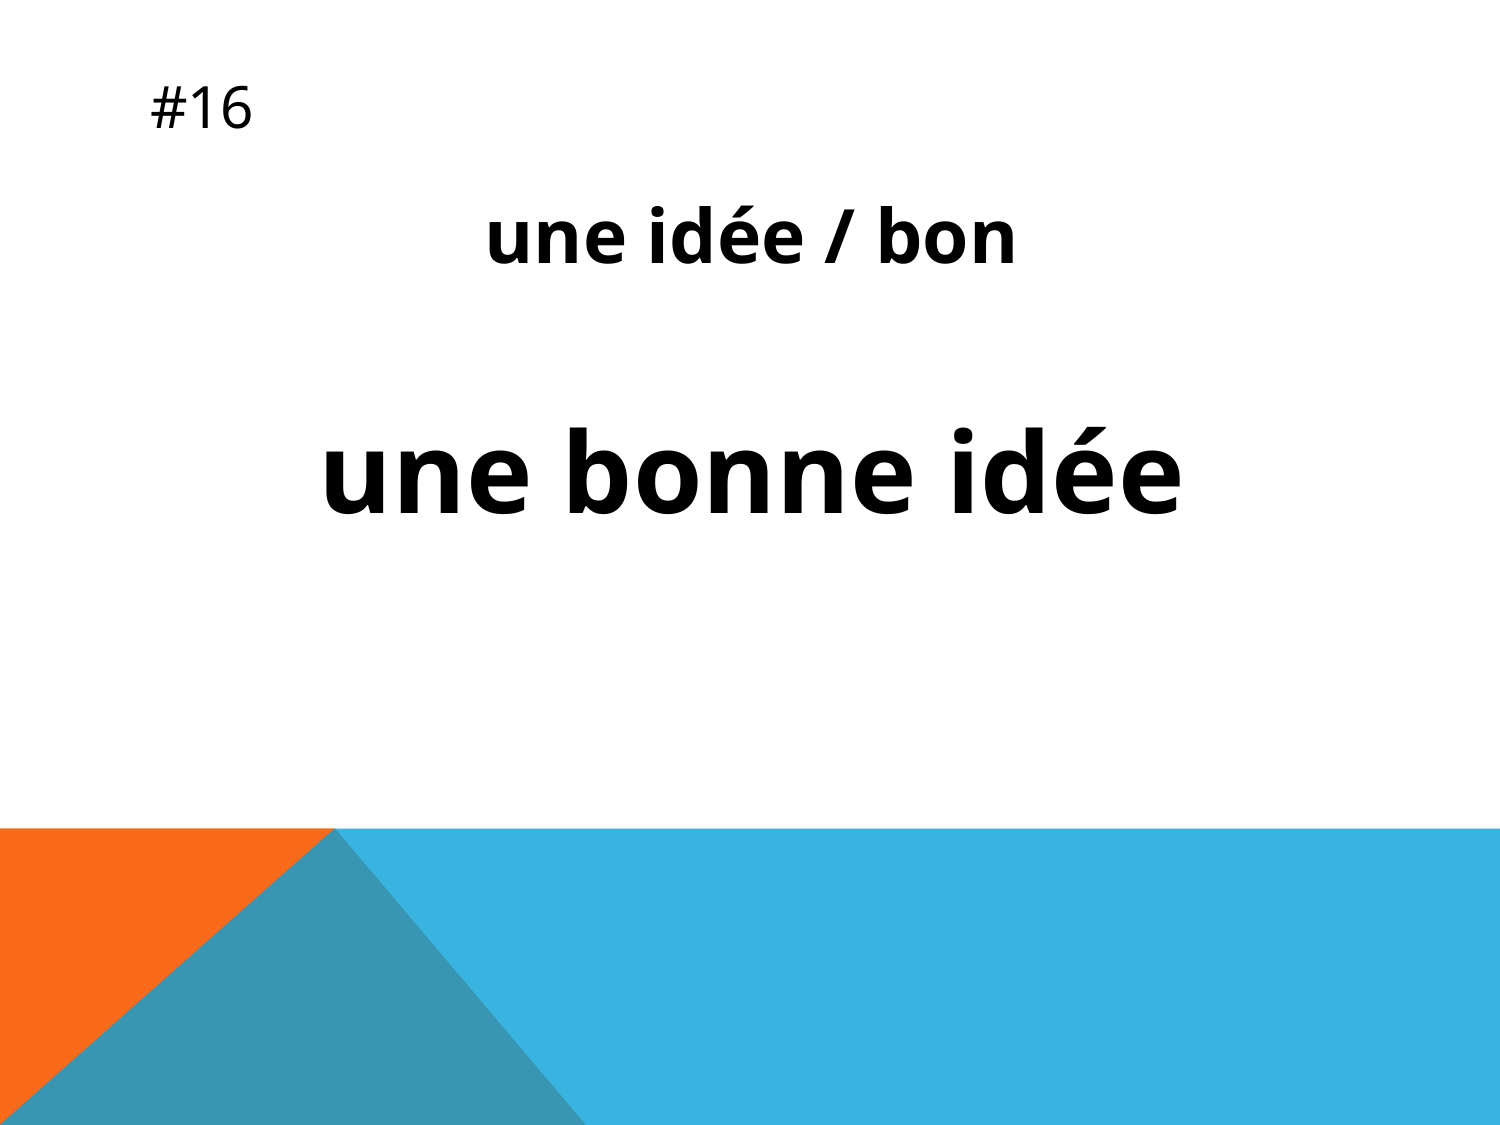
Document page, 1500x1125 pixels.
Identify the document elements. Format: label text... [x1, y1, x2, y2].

title #16 [135, 60, 1369, 150]
list une idée / bon une bonne idée [135, 180, 1369, 768]
